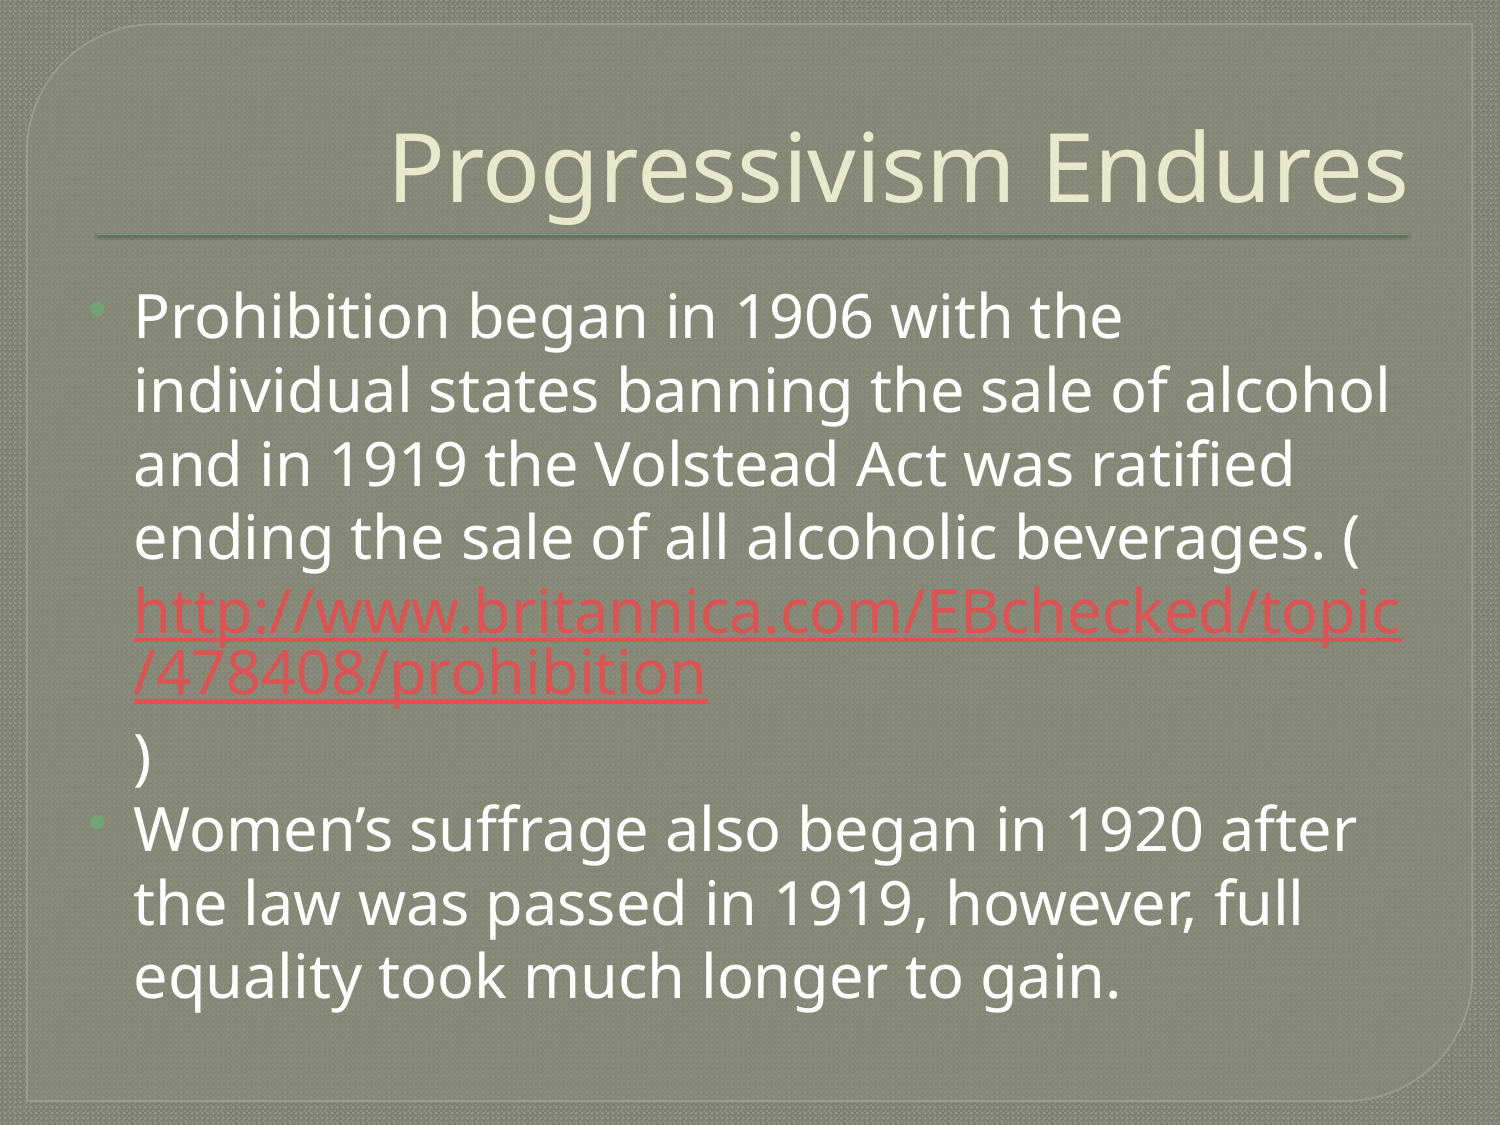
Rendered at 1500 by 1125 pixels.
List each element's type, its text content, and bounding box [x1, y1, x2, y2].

list Prohibition began in 1906 with the individual states banning the sale of alcohol and in 1919 the Volstead Act was ratified ending the sale of all alcoholic beverages. (http://www.britannica.com/EBchecked/topic/478408/prohibition) Women’s suffrage also began in 1920 after the law was passed in 1919, however, full equality took much longer to gain. [74, 269, 1426, 1013]
title Progressivism Endures [75, 41, 1425, 230]
